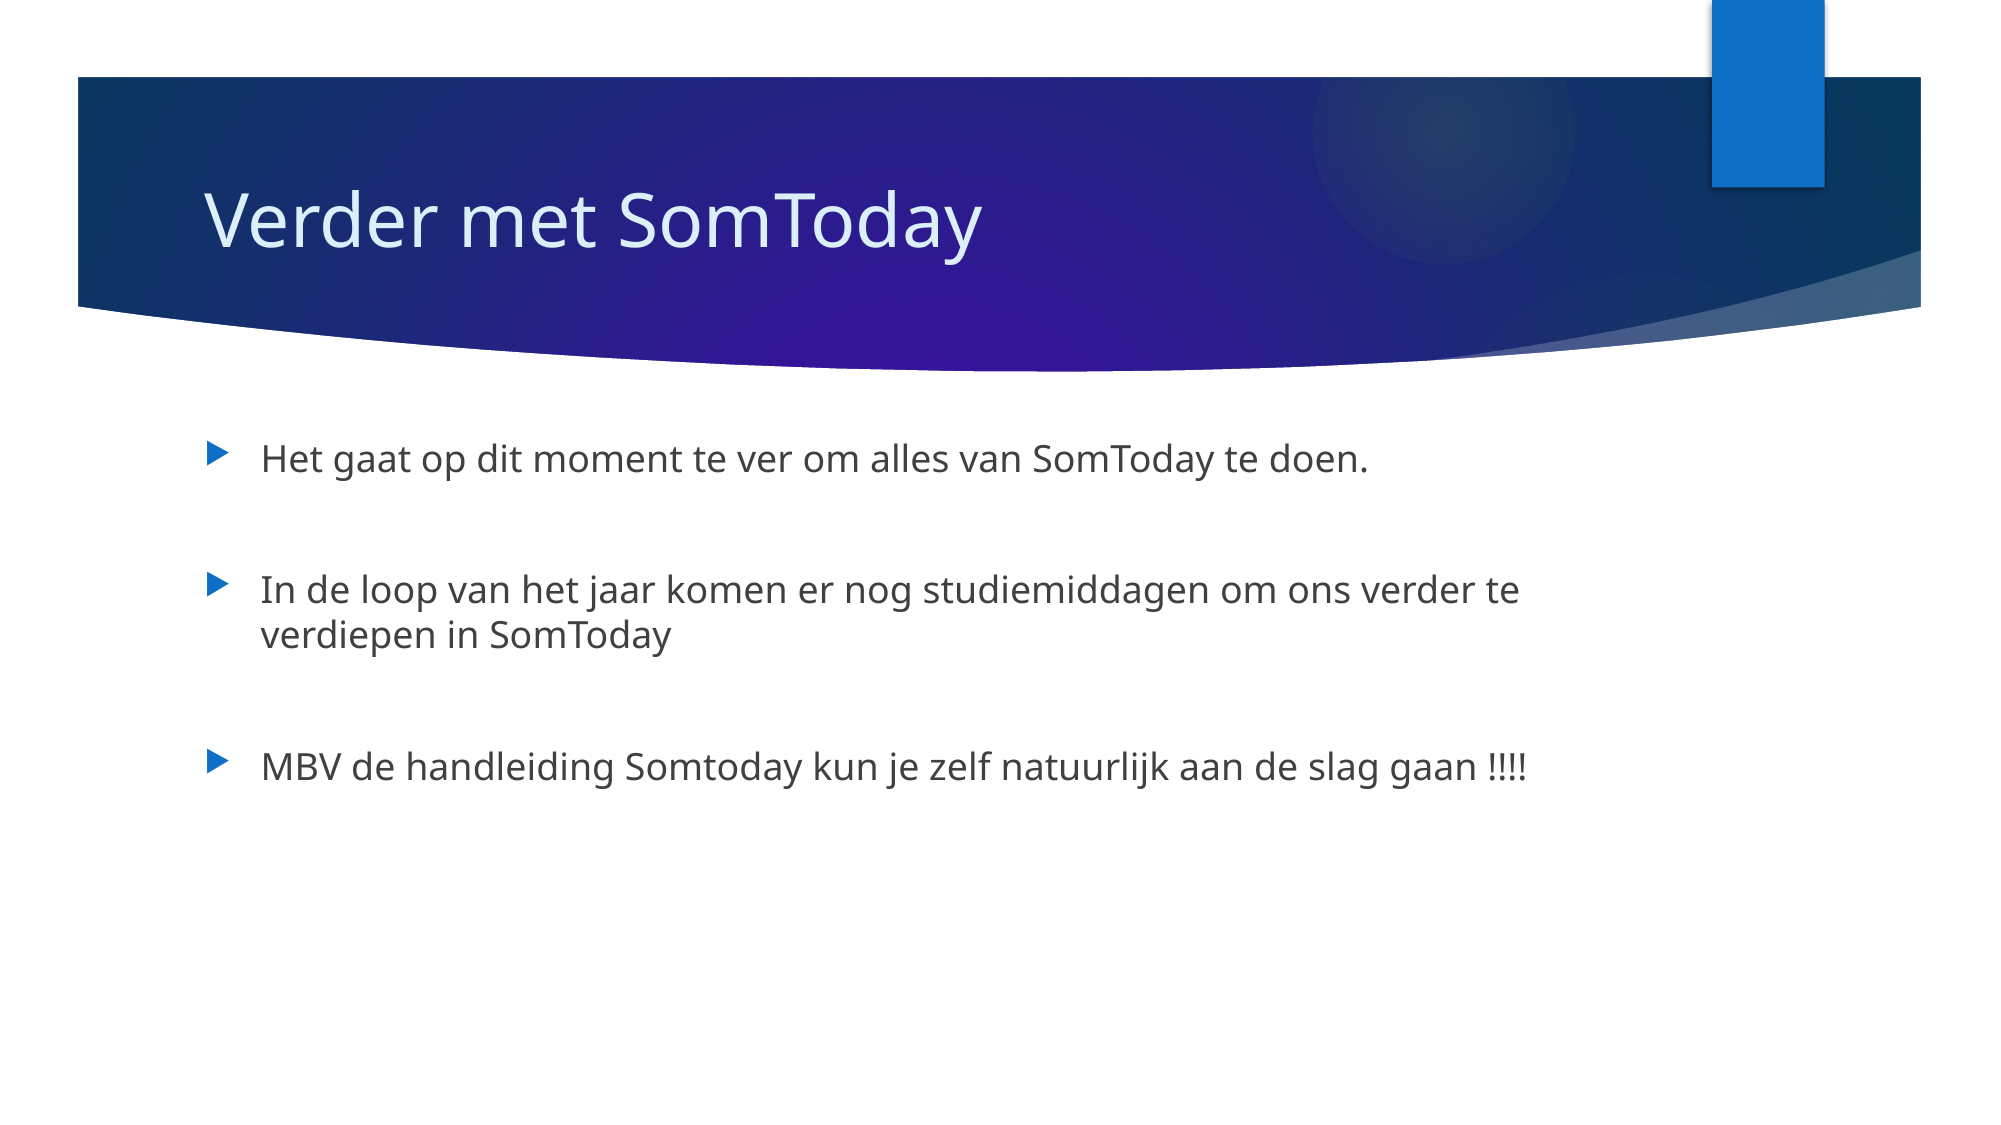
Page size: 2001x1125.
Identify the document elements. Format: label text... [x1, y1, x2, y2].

list Het gaat op dit moment te ver om alles van SomToday te doen. In de loop van het jaar komen er nog studiemiddagen om ons verder te verdiepen in SomToday MBV de handleiding Somtoday kun je zelf natuurlijk aan de slag gaan !!!! [189, 427, 1638, 988]
title Verder met SomToday [189, 159, 1627, 276]
